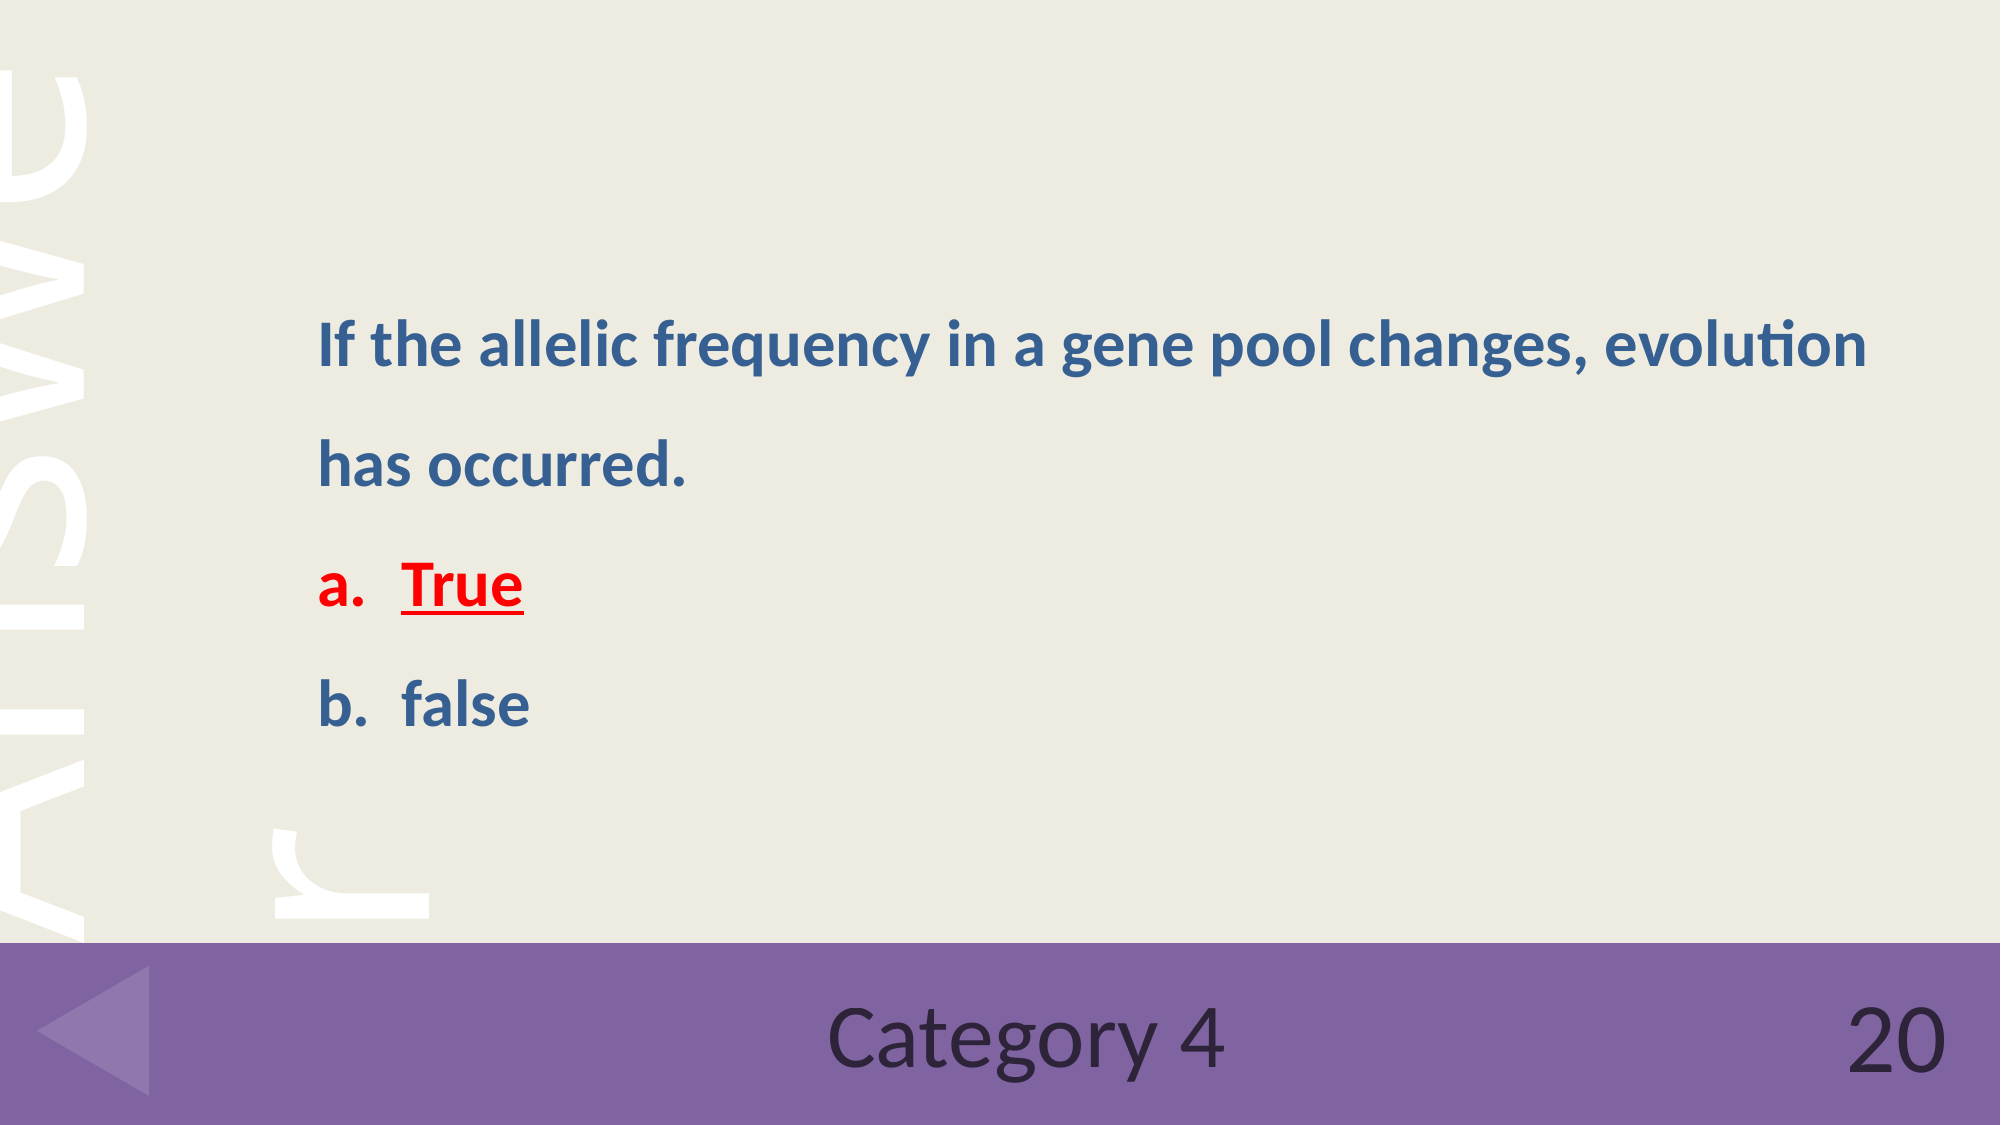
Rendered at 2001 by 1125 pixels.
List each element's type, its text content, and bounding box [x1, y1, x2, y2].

list 20 [1927, 967, 1963, 1097]
title Category 4 [126, 937, 1927, 1125]
list If the allelic frequency in a gene pool changes, evolution has occurred. True false [302, 161, 1889, 839]
